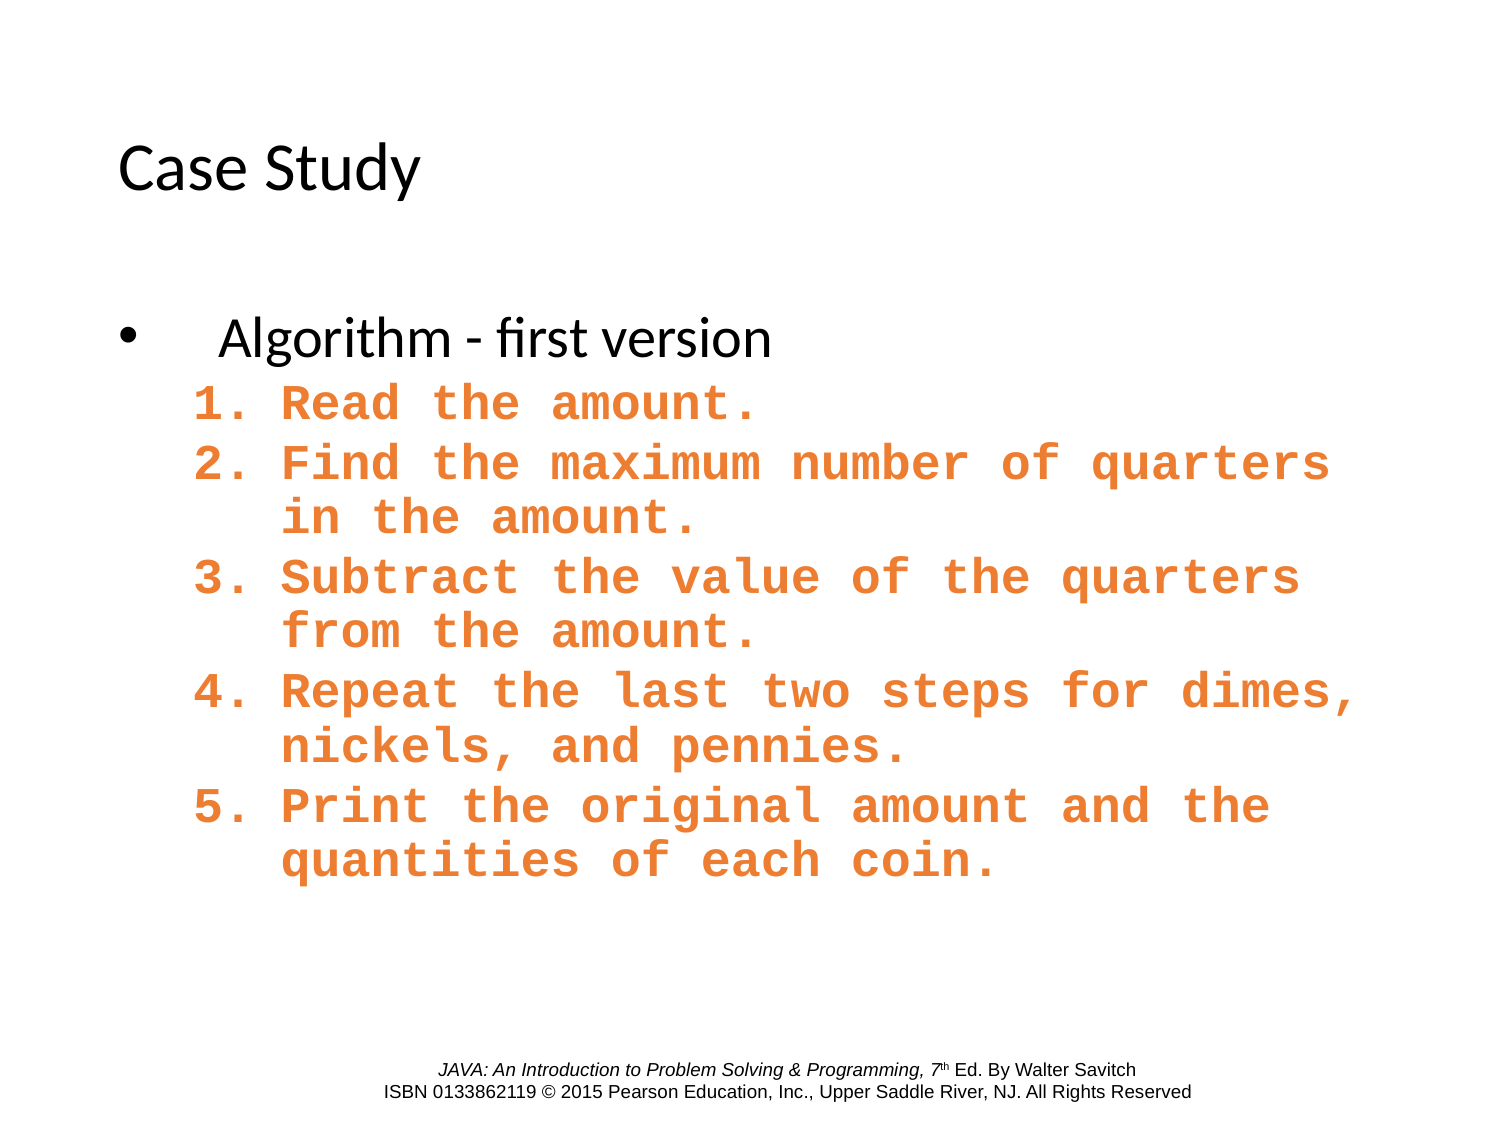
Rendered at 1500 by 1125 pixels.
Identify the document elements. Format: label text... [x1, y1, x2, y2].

list Algorithm - first version Read the amount. Find the maximum number of quarters in the amount. Subtract the value of the quarters from the amount. Repeat the last two steps for dimes, nickels, and pennies. Print the original amount and the quantities of each coin. [103, 299, 1397, 1014]
title Case Study [103, 59, 1397, 278]
